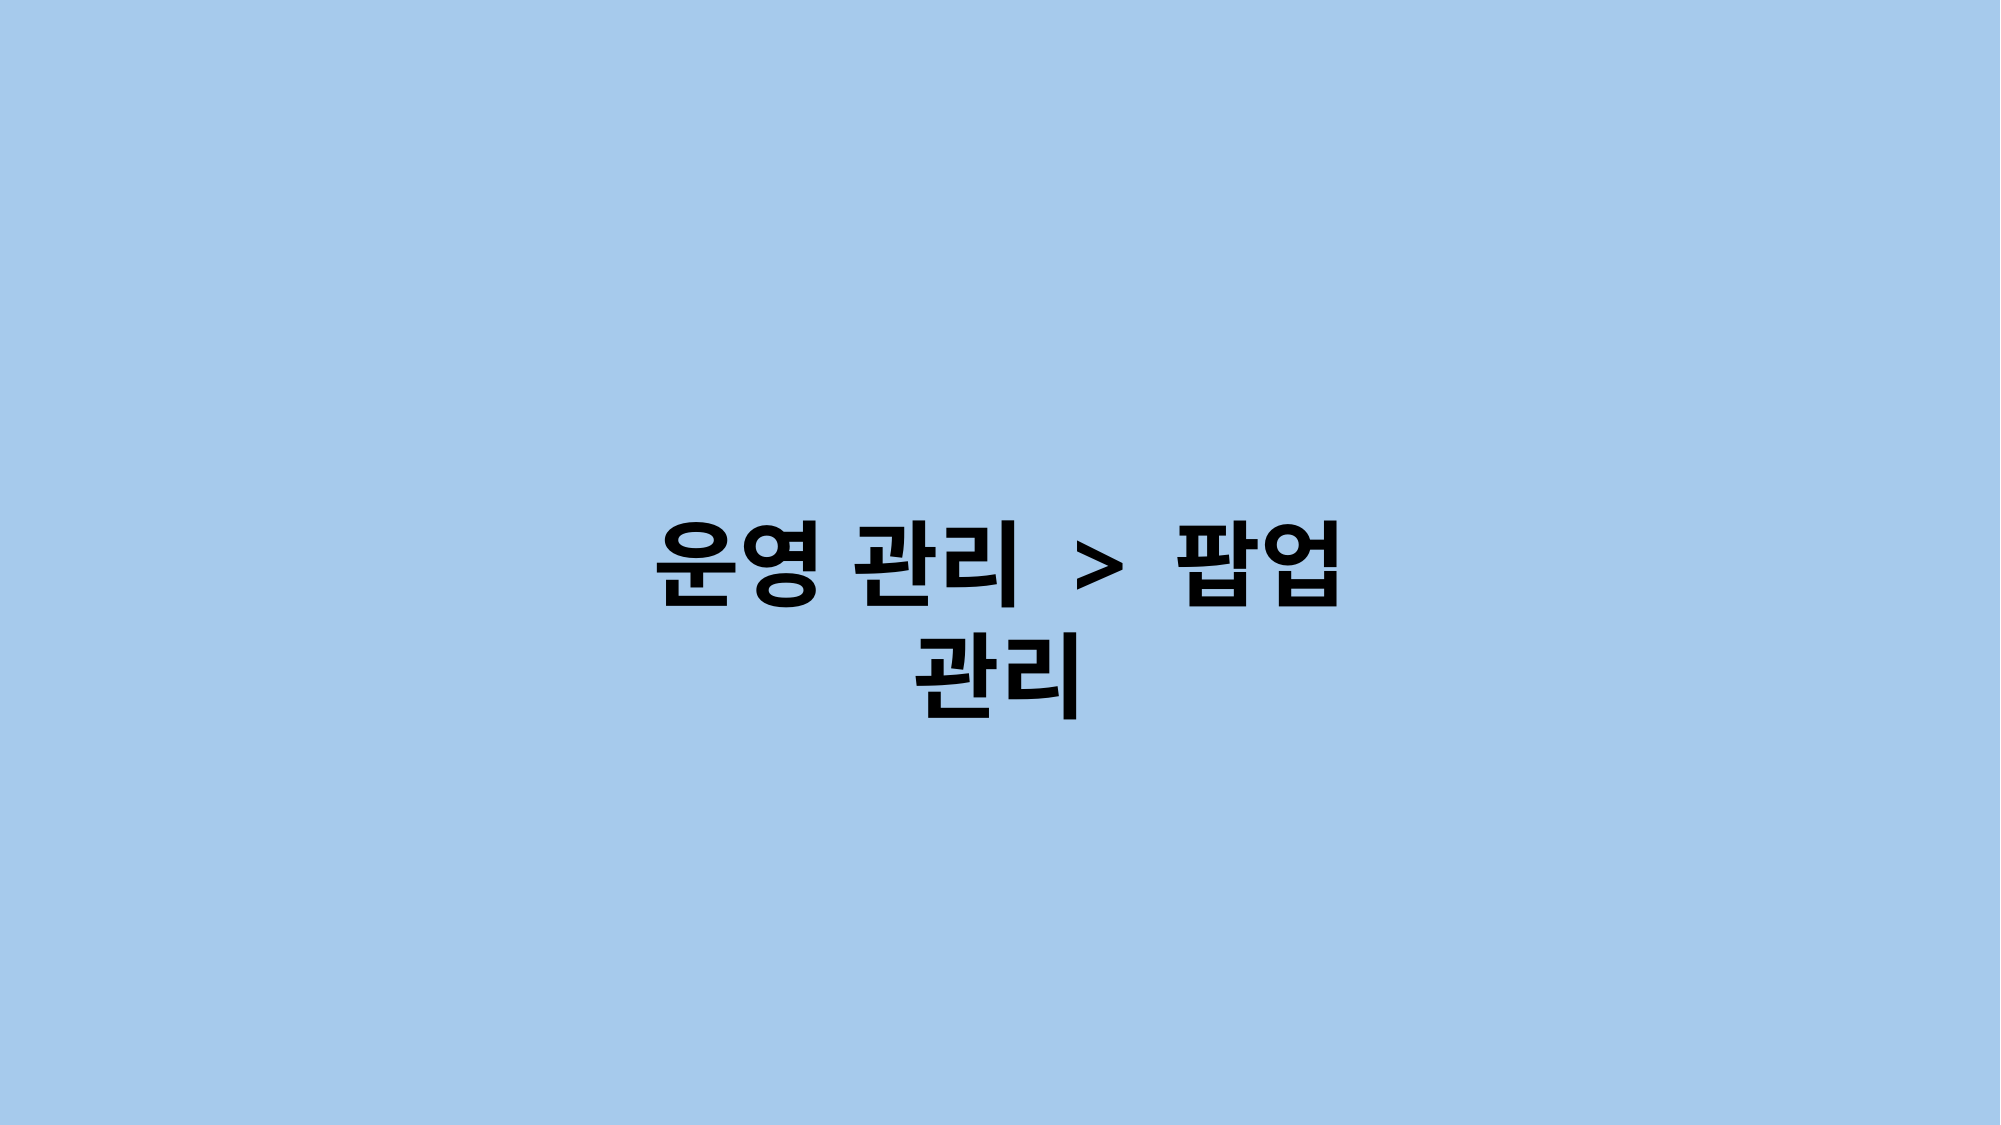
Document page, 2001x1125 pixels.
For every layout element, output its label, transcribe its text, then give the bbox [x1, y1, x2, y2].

text_box 운영 관리 > 팝업 관리 [543, 498, 1457, 738]
